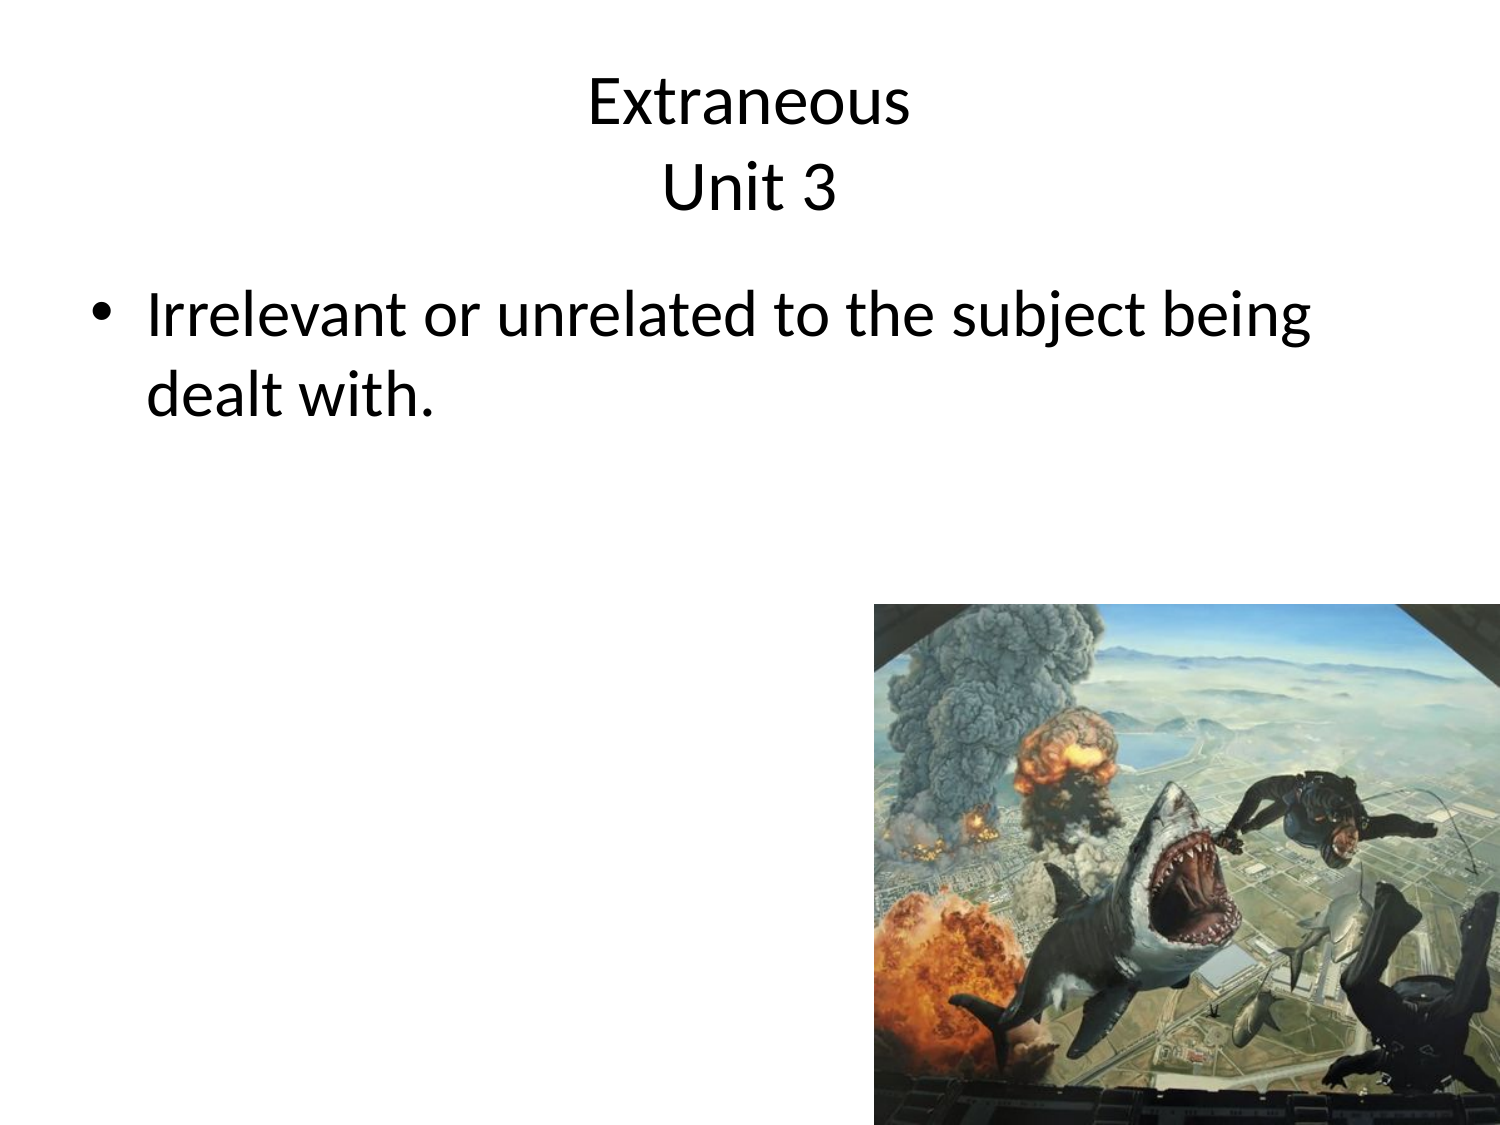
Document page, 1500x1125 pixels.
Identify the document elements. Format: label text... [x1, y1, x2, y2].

title Extraneous Unit 3 [75, 45, 1425, 233]
list Irrelevant or unrelated to the subject being dealt with. [75, 262, 1425, 1005]
picture [874, 604, 1500, 1125]
